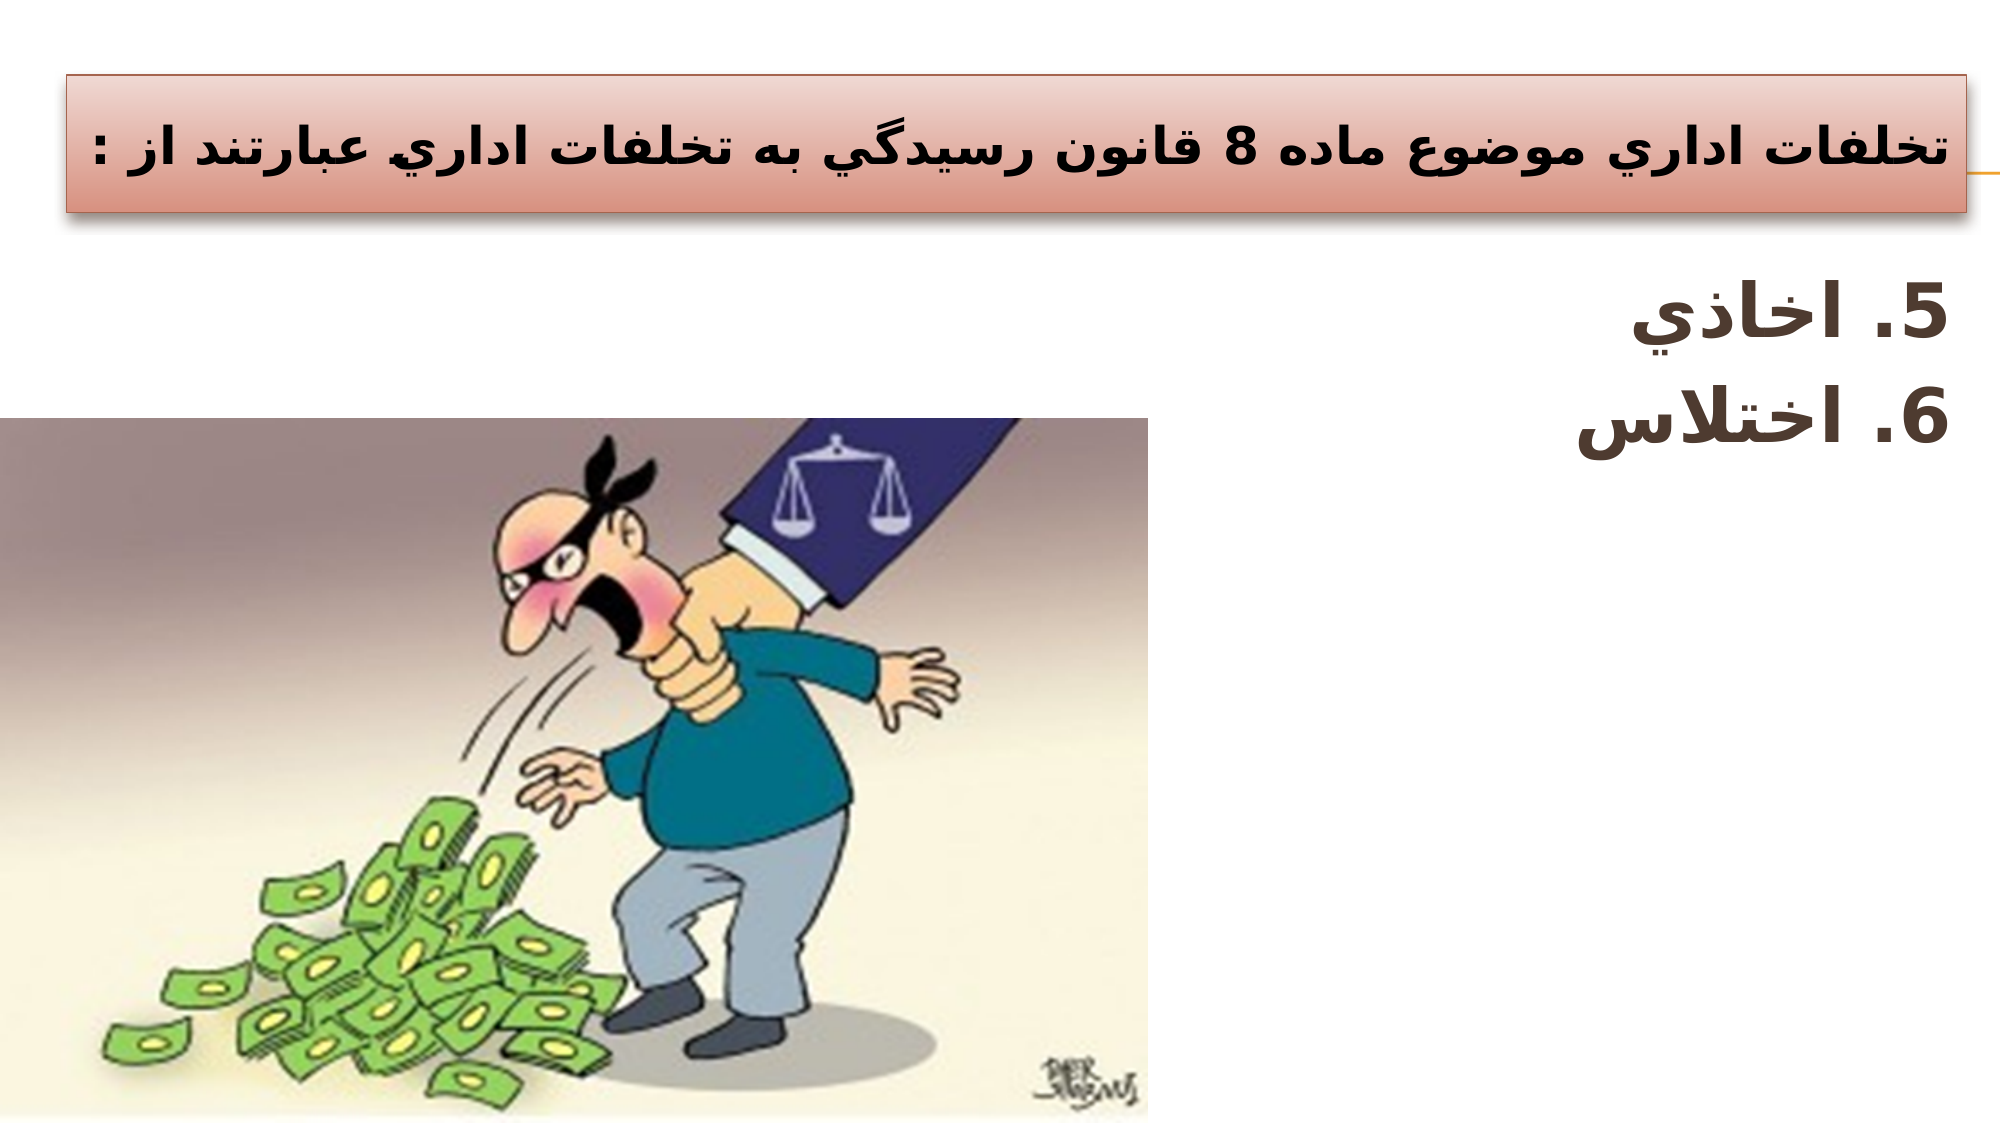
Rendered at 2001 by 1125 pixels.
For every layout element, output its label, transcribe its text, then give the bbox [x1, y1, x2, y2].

picture [0, 418, 1149, 1123]
list 5. اخاذي 6. اختلاس [66, 254, 1967, 998]
title تخلفات اداري موضوع ماده 8 قانون رسيدگي به تخلفات اداري عبارتند از : [66, 74, 1967, 213]
